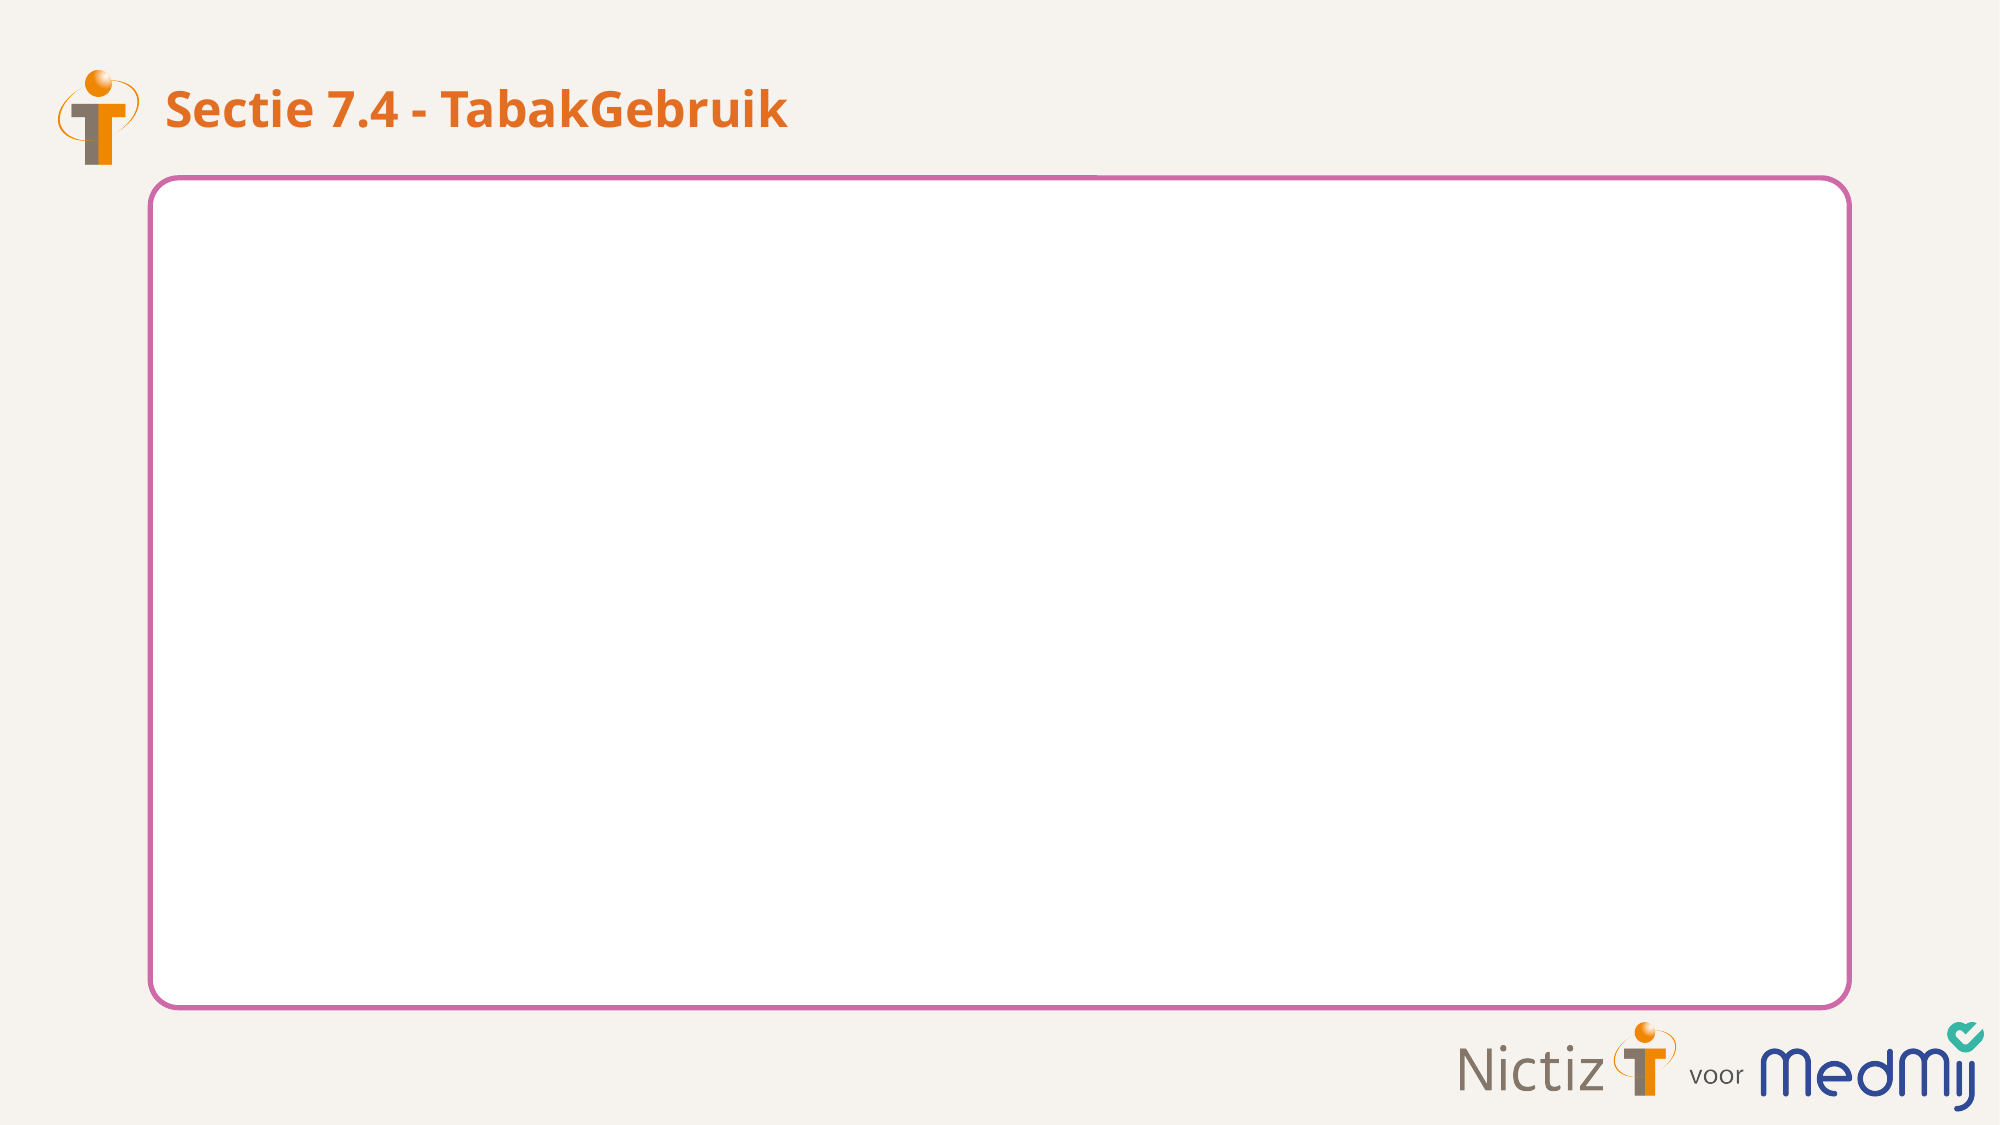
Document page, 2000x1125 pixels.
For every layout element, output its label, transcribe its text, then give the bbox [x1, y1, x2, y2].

picture [1457, 1019, 1988, 1113]
picture [50, 66, 151, 187]
title Sectie 7.4 - TabakGebruik [150, 76, 1850, 165]
